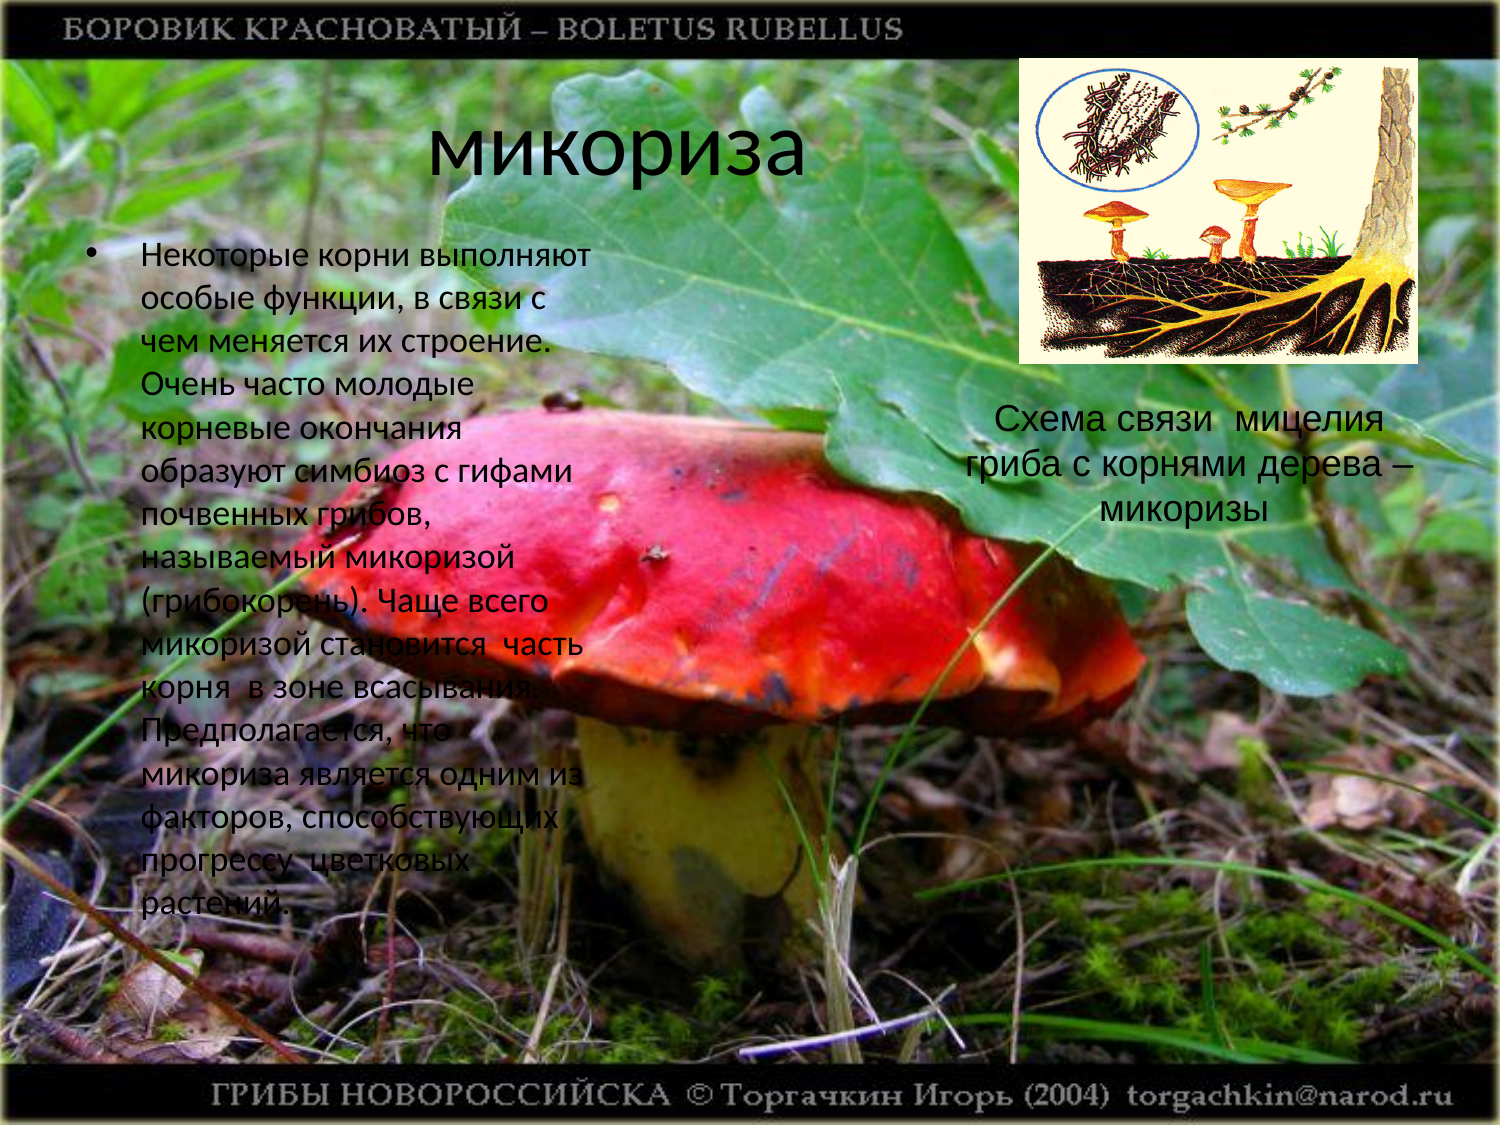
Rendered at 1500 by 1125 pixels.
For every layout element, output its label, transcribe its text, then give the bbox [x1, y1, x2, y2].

title микориза [75, 45, 1161, 233]
picture [0, 0, 1500, 1125]
list Некоторые корни выполняют особые функции, в связи с чем меняется их строение. Очень часто молодые корневые окончания образуют симбиоз с гифами почвенных грибов, называемый микоризой (грибокорень). Чаще всего микоризой становится часть корня в зоне всасывания. Предполагается, что микориза является одним из факторов, способствующих прогрессу цветковых растений. [70, 222, 610, 966]
text_box Схема связи мицелия гриба с корнями дерева – микоризы [925, 386, 1454, 537]
